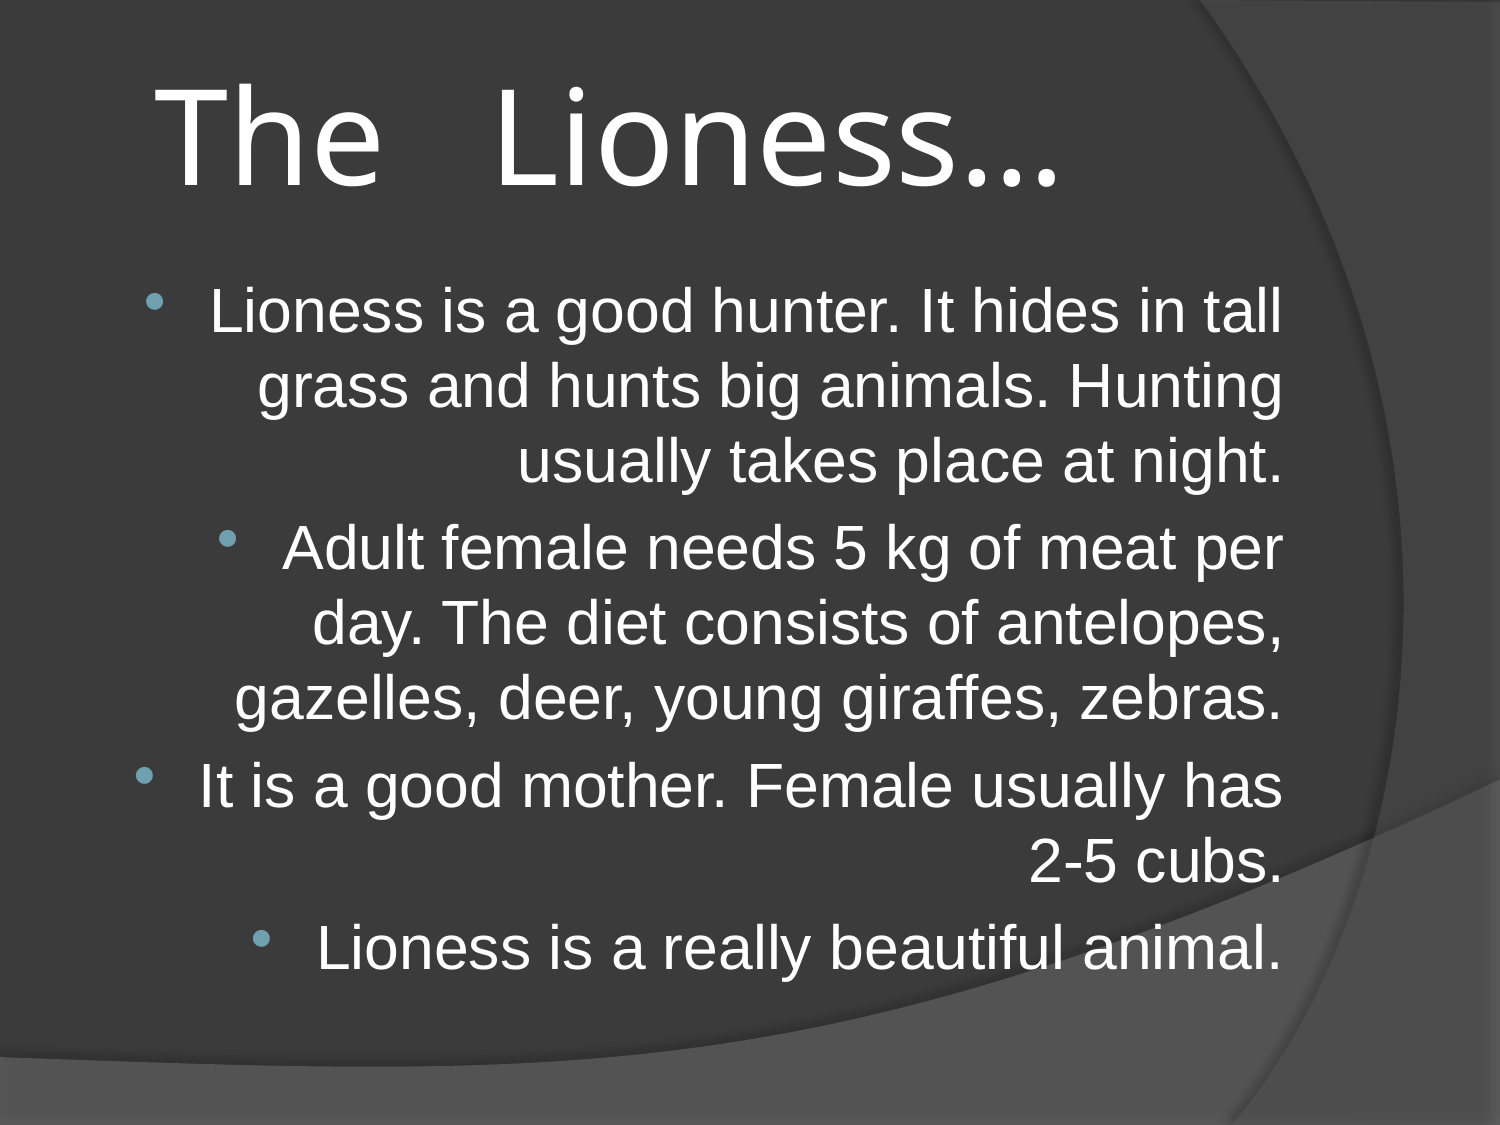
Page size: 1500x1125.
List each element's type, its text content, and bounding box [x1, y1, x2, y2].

list Lioness is a good hunter. It hides in tall grass and hunts big animals. Hunting usually takes place at night. Adult female needs 5 kg of meat per day. The diet consists of antelopes, gazelles, deer, young giraffes, zebras. It is a good mother. Female usually has 2-5 cubs. Lioness is a really beautiful animal. [75, 262, 1300, 1071]
title The Lioness… [75, 45, 1300, 220]
